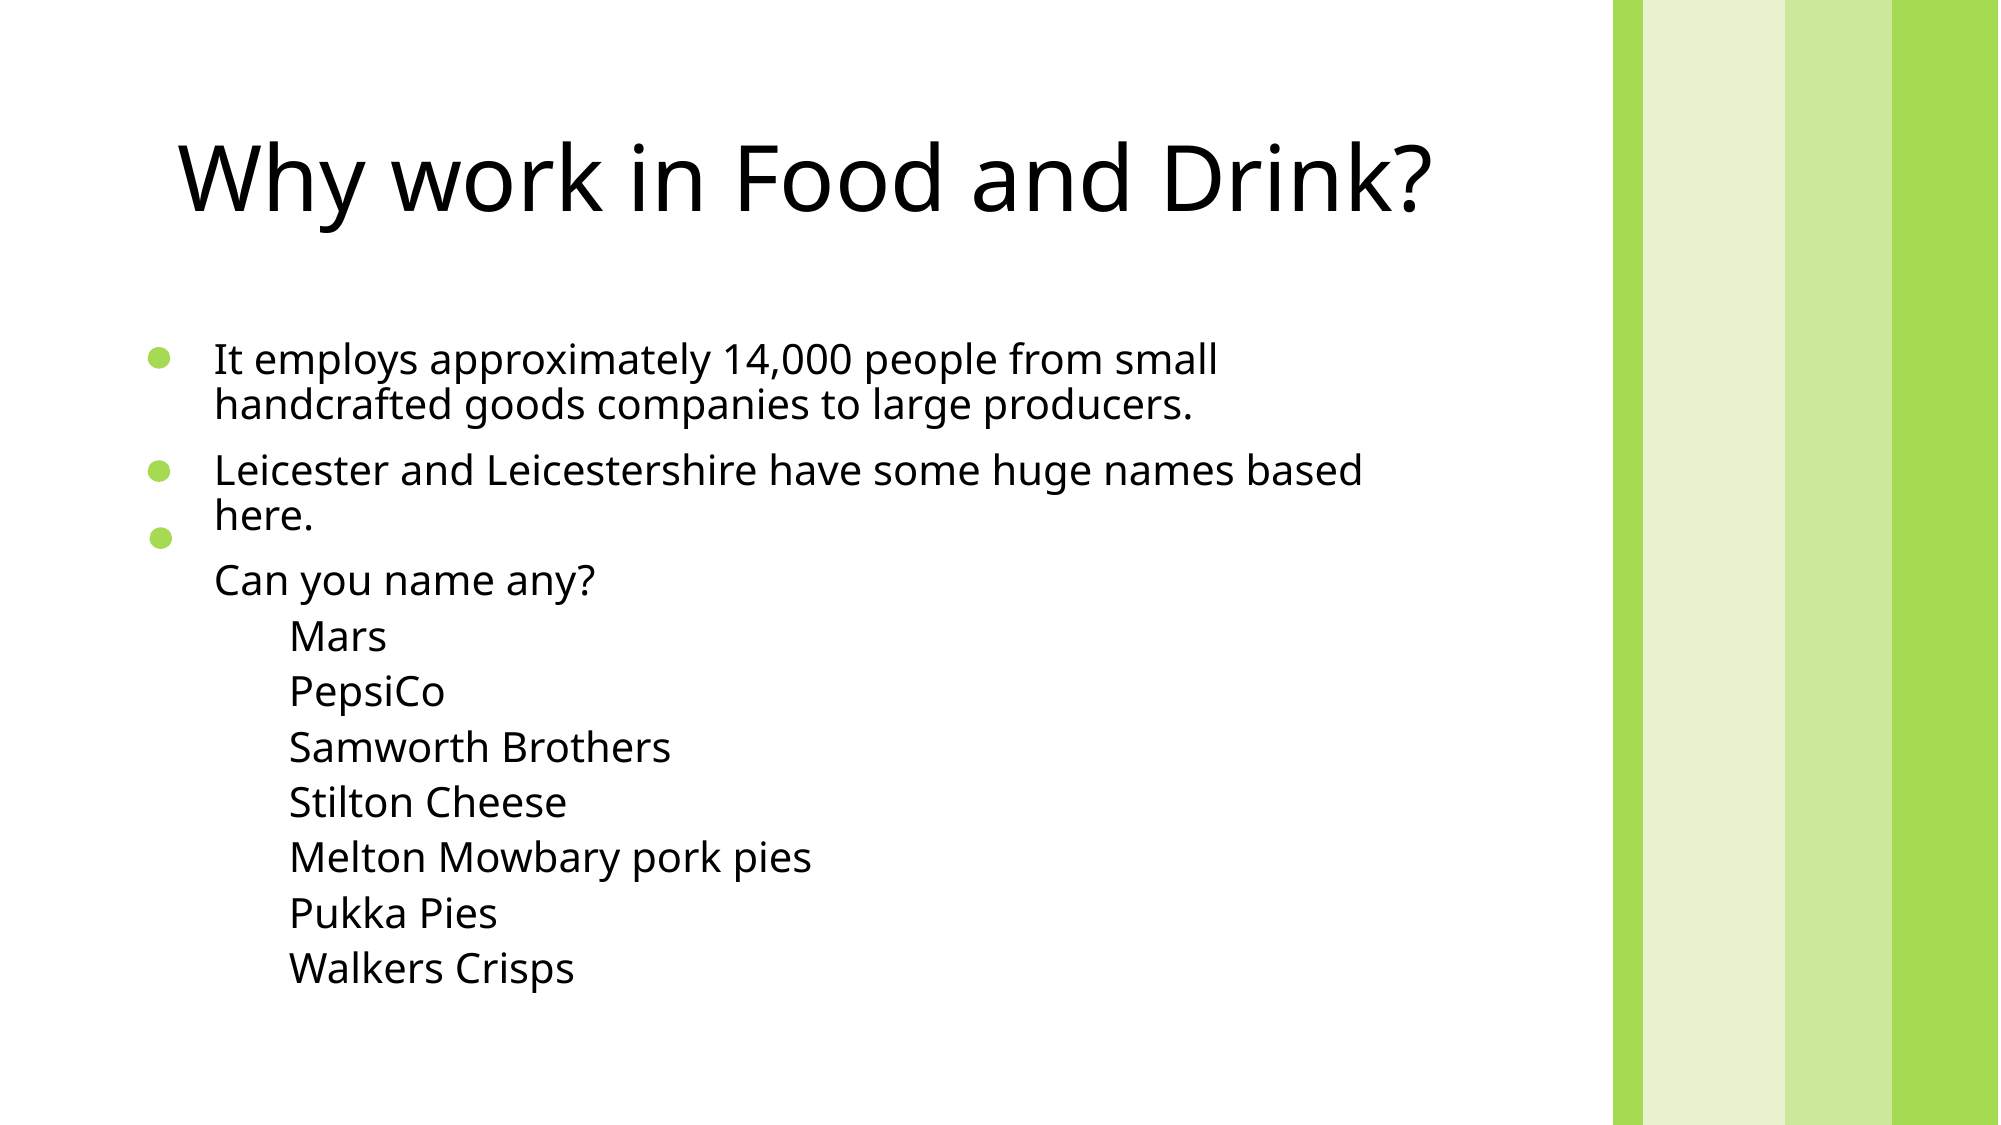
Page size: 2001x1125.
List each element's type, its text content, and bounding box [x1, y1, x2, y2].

text_box [147, 460, 171, 482]
text_box [147, 347, 171, 369]
text_box [1643, 0, 1785, 1125]
text_box [1785, 0, 1892, 1125]
text_box [1892, 0, 1998, 1125]
text_box [149, 527, 173, 549]
title Why work in Food and Drink? [0, 73, 1612, 291]
text_box [1613, 0, 1643, 1125]
list It employs approximately 14,000 people from small handcrafted goods companies to large producers. Leicester and Leicestershire have some huge names based here. Can you name any? Mars PepsiCo Samworth Brothers Stilton Cheese Melton Mowbary pork pies Pukka Pies Walkers Crisps [198, 330, 1443, 385]
